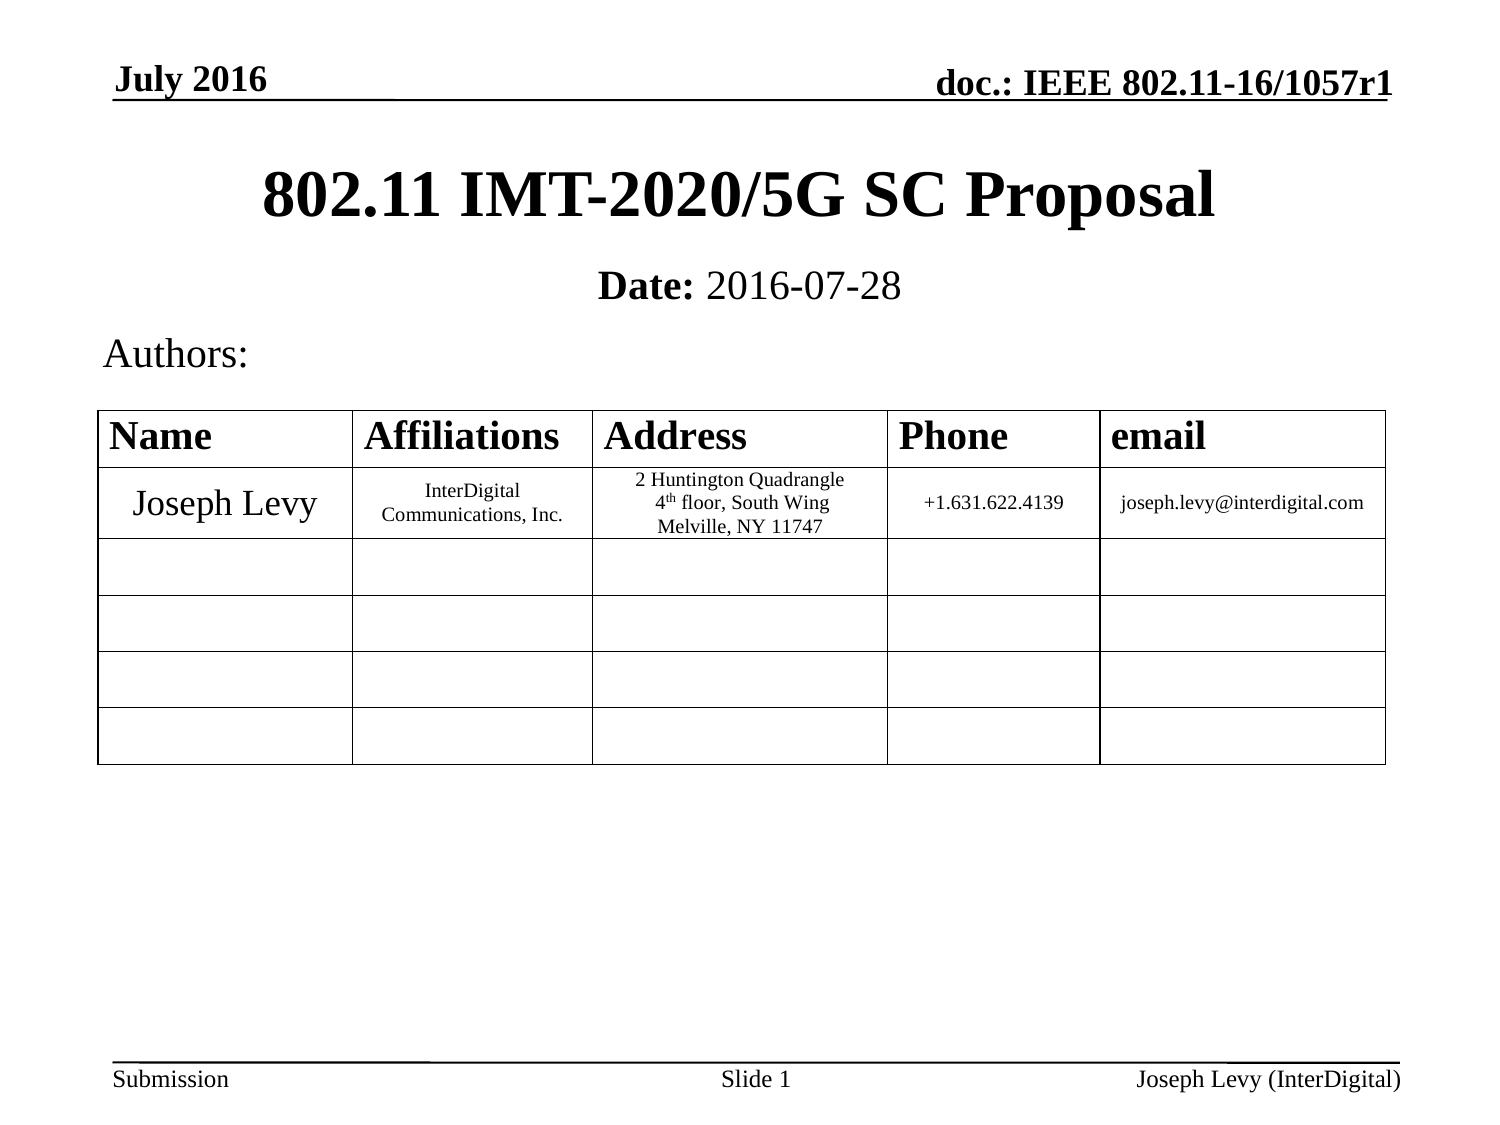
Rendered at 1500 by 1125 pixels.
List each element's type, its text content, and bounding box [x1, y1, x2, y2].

slide_number Slide 1 [712, 1061, 800, 1123]
footer Joseph Levy (InterDigital) [902, 1061, 1402, 1093]
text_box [82, 410, 1416, 820]
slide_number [114, 54, 493, 100]
list Date: 2016-07-28 [112, 249, 1388, 316]
title 802.11 IMT-2020/5G SC Proposal [64, 102, 1416, 278]
text_box Authors: [87, 318, 325, 381]
